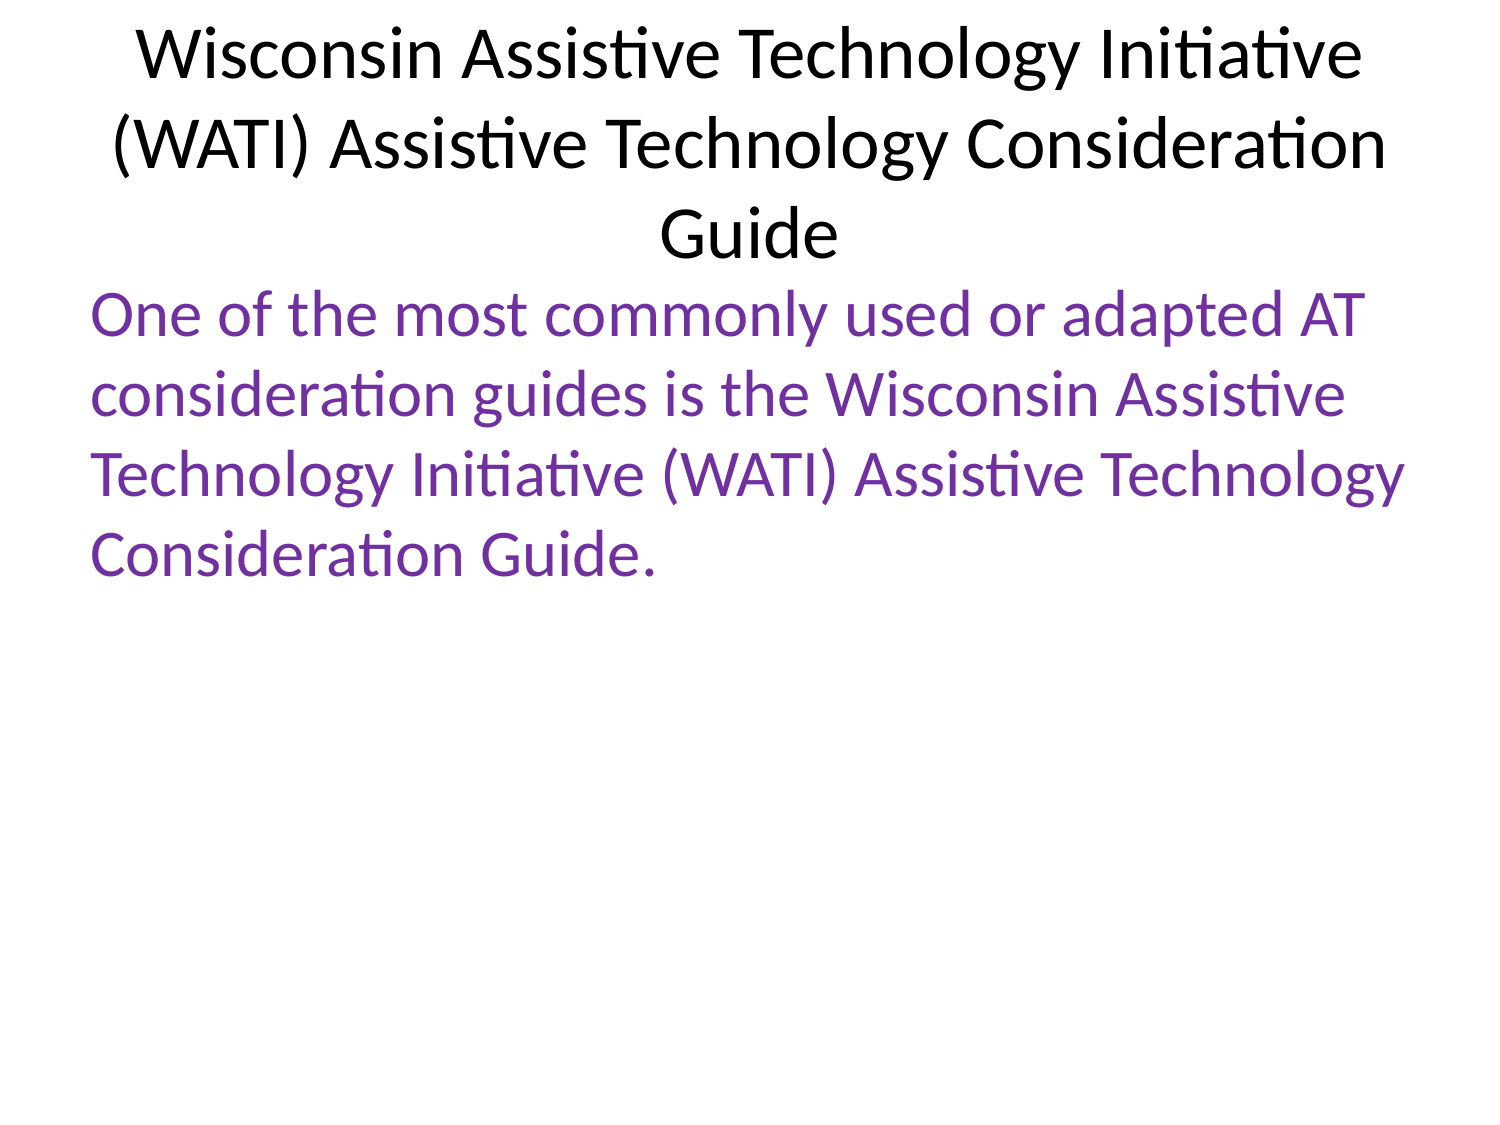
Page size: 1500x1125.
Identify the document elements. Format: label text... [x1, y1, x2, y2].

title Wisconsin Assistive Technology Initiative (WATI) Assistive Technology Consideration Guide [75, 45, 1425, 233]
list One of the most commonly used or adapted AT consideration guides is the Wisconsin Assistive Technology Initiative (WATI) Assistive Technology Consideration Guide. [75, 262, 1425, 1005]
